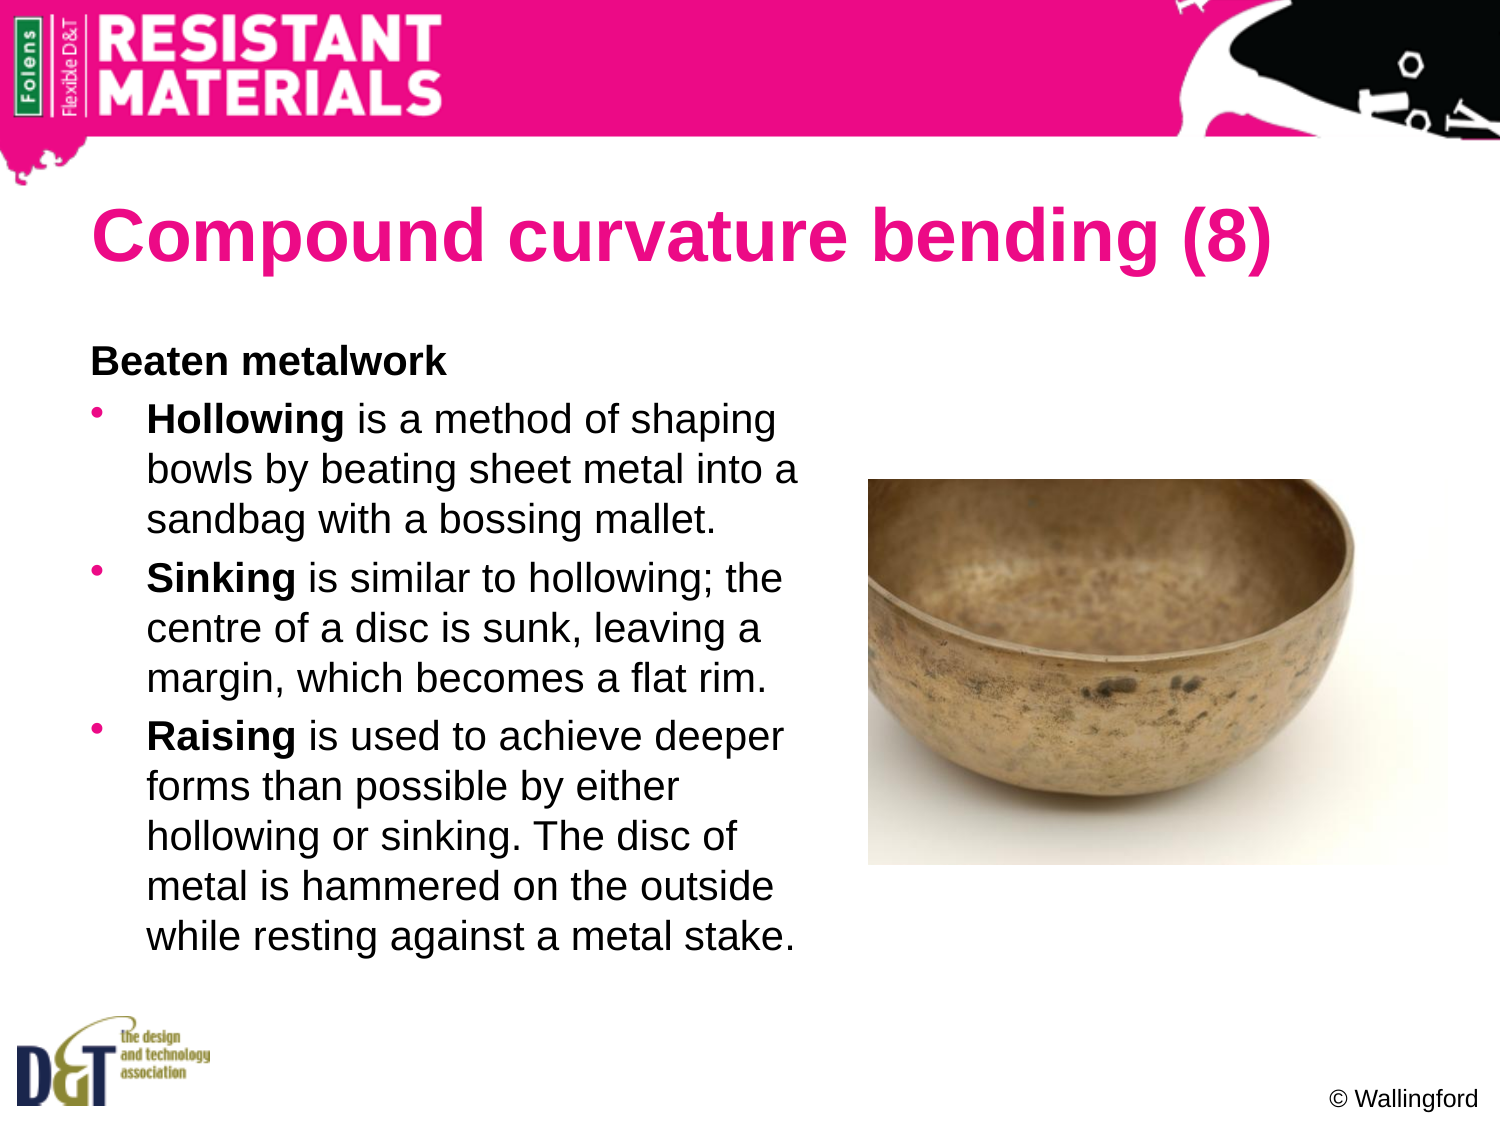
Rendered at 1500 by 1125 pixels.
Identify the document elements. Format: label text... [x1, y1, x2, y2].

list Beaten metalwork Hollowing is a method of shaping bowls by beating sheet metal into a sandbag with a bossing mallet. Sinking is similar to hollowing; the centre of a disc is sunk, leaving a margin, which becomes a flat rim. Raising is used to achieve deeper forms than possible by either hollowing or sinking. The disc of metal is hammered on the outside while resting against a metal stake. [75, 326, 857, 1005]
picture [0, 0, 1500, 1125]
text_box © Wallingford [1257, 1074, 1495, 1125]
title Compound curvature bending (8) [76, 160, 1427, 301]
